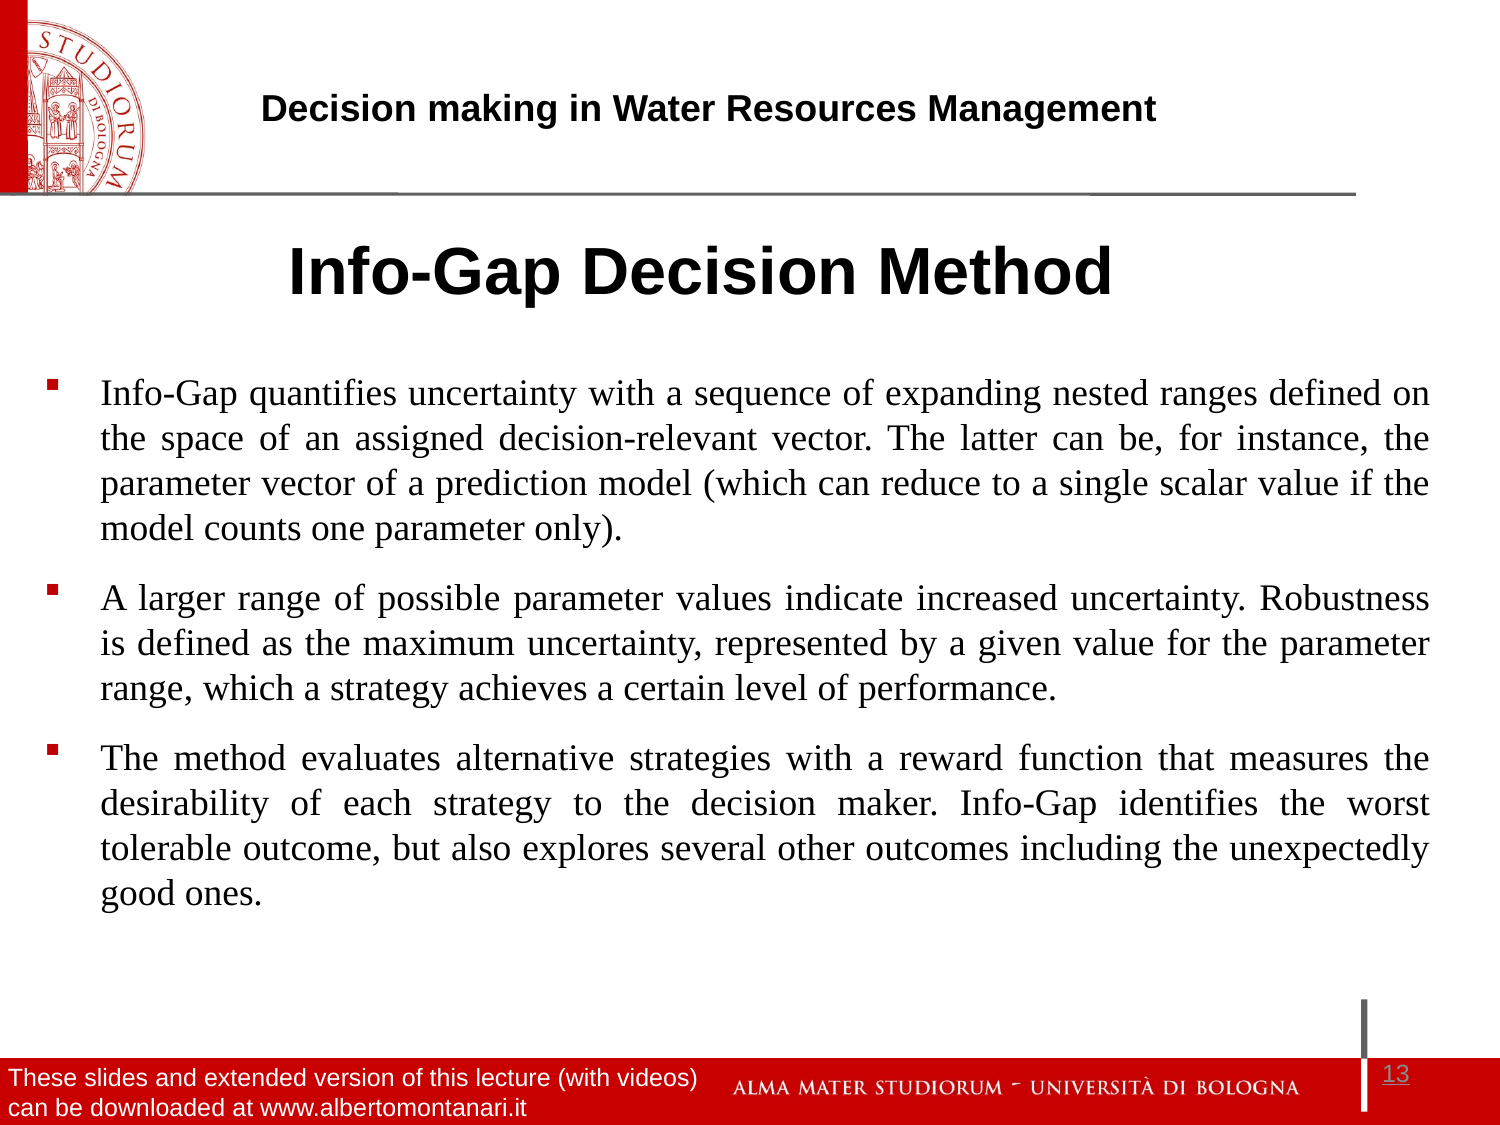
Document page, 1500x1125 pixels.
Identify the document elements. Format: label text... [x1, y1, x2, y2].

picture [0, 1058, 1500, 1125]
slide_number 13 [1074, 1042, 1425, 1103]
picture [28, 16, 151, 192]
text_box Info-Gap Decision Method [105, 220, 1298, 316]
list Info-Gap quantifies uncertainty with a sequence of expanding nested ranges defined on the space of an assigned decision-relevant vector. The latter can be, for instance, the parameter vector of a prediction model (which can reduce to a single scalar value if the model counts one parameter only). A larger range of possible parameter values indicate increased uncertainty. Robustness is defined as the maximum uncertainty, represented by a given value for the parameter range, which a strategy achieves a certain level of performance. The method evaluates alternative strategies with a reward function that measures the desirability of each strategy to the decision maker. Info-Gap identifies the worst tolerable outcome, but also explores several other outcomes including the unexpectedly good ones. [29, 360, 1447, 1013]
